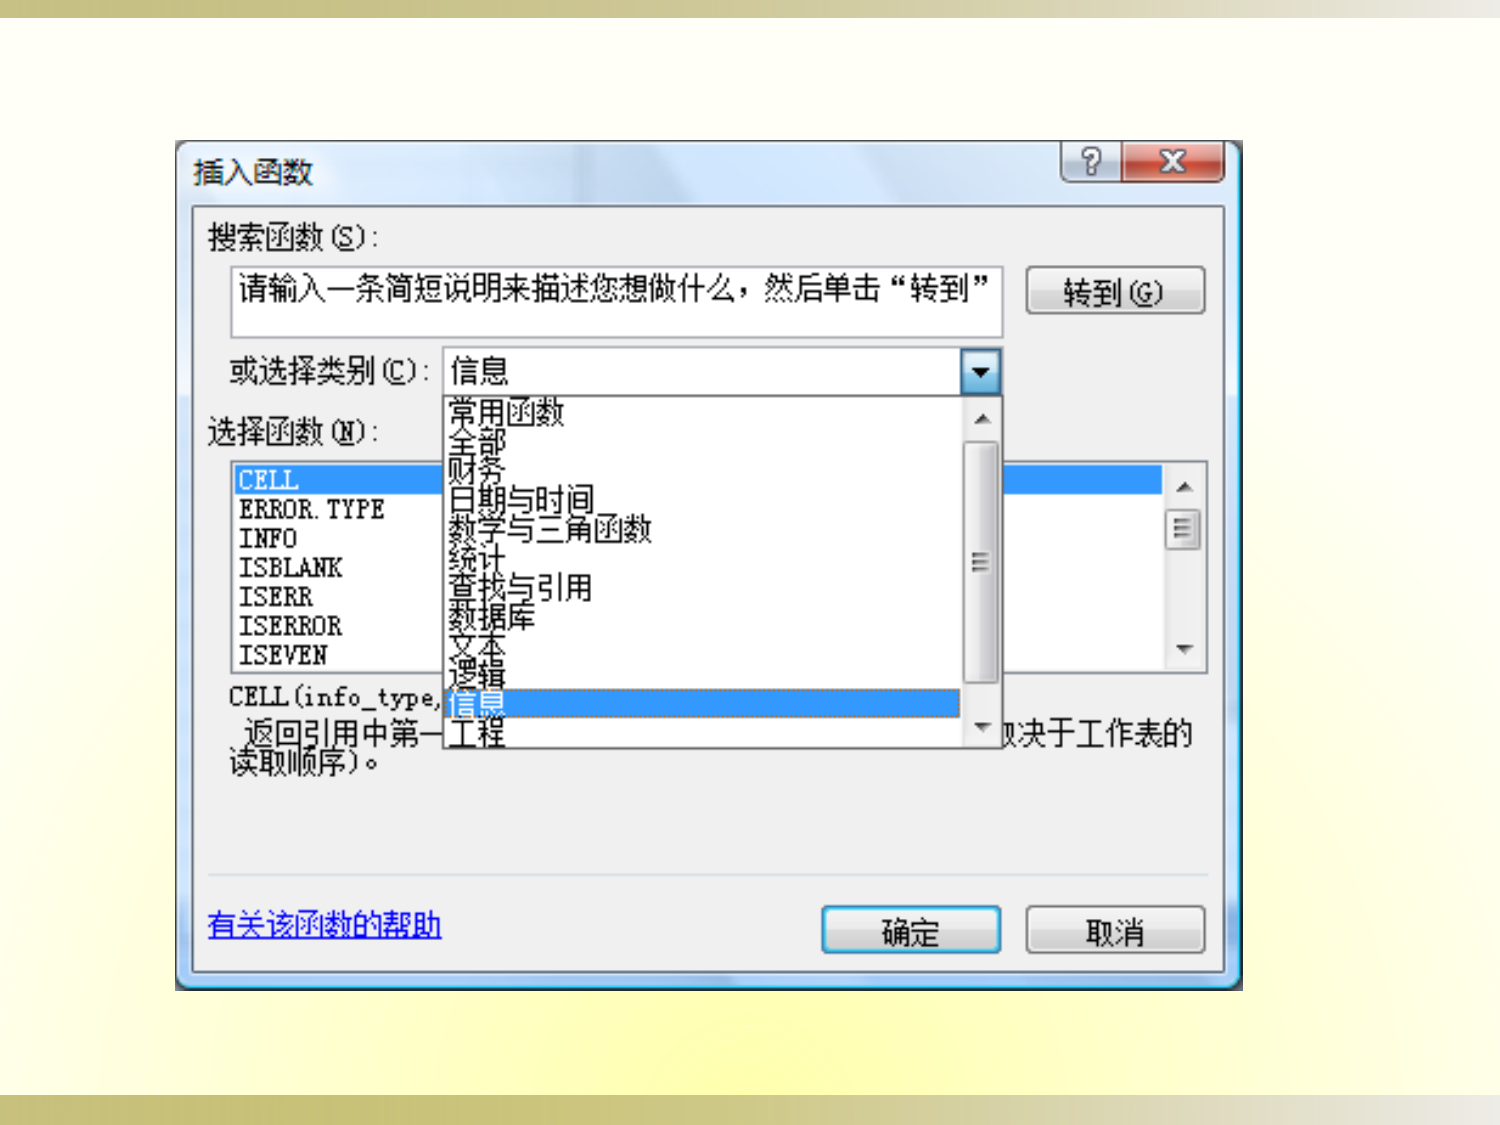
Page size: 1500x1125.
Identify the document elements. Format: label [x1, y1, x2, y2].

picture [175, 140, 1243, 992]
